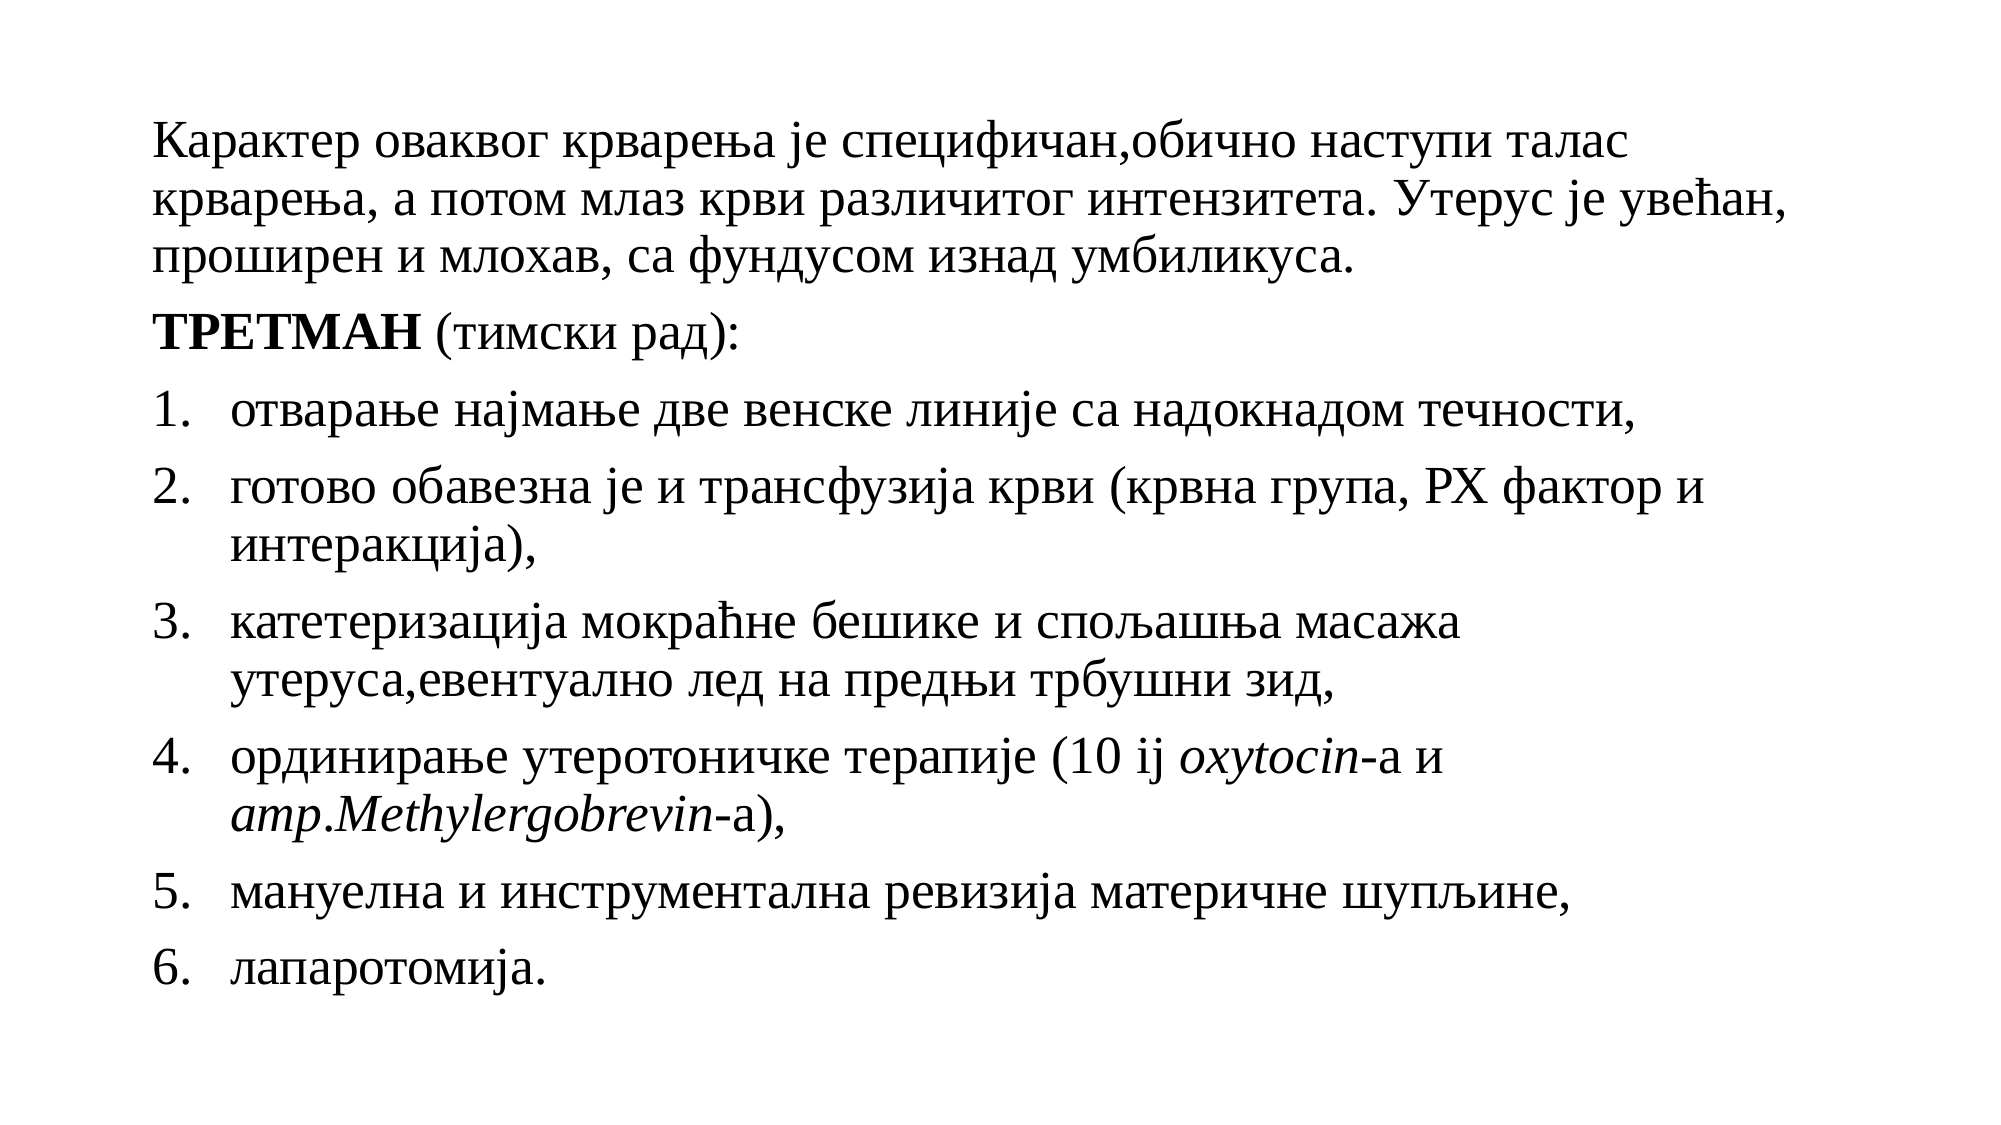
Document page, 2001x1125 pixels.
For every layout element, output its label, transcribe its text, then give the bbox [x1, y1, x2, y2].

list Карактер оваквог крварења је специфичан,обично наступи талас крварења, а потом млаз крви различитог интензитета. Утерус је увећан, проширен и млохав, са фундусом изнад умбиликуса. ТРЕТМАН (тимски рад): отварање најмање две венске линије са надокнадом течности, готово обавезна је и трансфузија крви (крвна група, РХ фактор и интеракција), катетеризација мокраћне бешике и спољашња масажа утеруса,евентуално лед на предњи трбушни зид, ординирање утеротоничке терапије (10 ij oxytocin-a и amp.Methylergobrevin-a), мануелна и инструментална ревизија материчне шупљине, лапаротомија. [137, 103, 1863, 1014]
